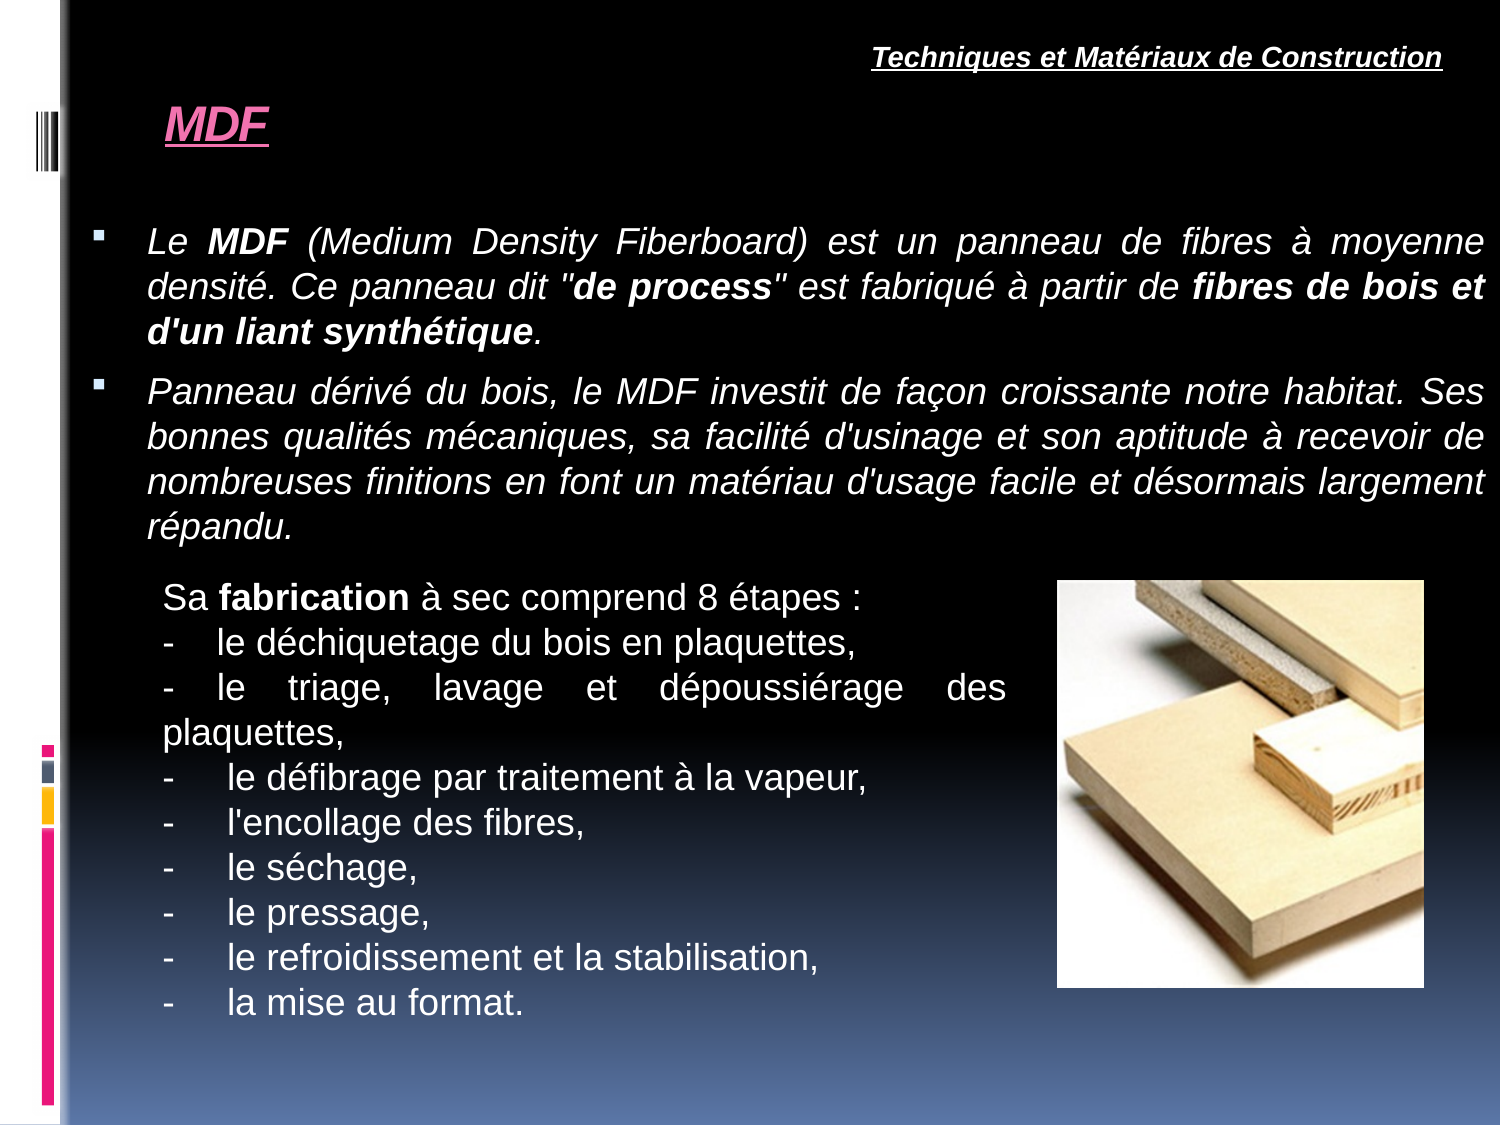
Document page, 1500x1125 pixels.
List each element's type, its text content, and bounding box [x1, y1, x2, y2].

picture [1056, 580, 1424, 989]
list Le MDF (Medium Density Fiberboard) est un panneau de fibres à moyenne densité. Ce panneau dit "de process" est fabriqué à partir de fibres de bois et d'un liant synthétique. Panneau dérivé du bois, le MDF investit de façon croissante notre habitat. Ses bonnes qualités mécaniques, sa facilité d'usinage et son aptitude à recevoir de nombreuses finitions en font un matériau d'usage facile et désormais largement répandu. [64, 209, 1500, 575]
text_box Sa fabrication à sec comprend 8 étapes : - le déchiquetage du bois en plaquettes, - le triage, lavage et dépoussiérage des plaquettes, - le défibrage par traitement à la vapeur, - l'encollage des fibres, - le séchage, - le pressage, - le refroidissement et la stabilisation, - la mise au format. [147, 565, 1022, 1076]
title MDF [150, 83, 1425, 185]
text_box Techniques et Matériaux de Construction [856, 30, 1500, 81]
